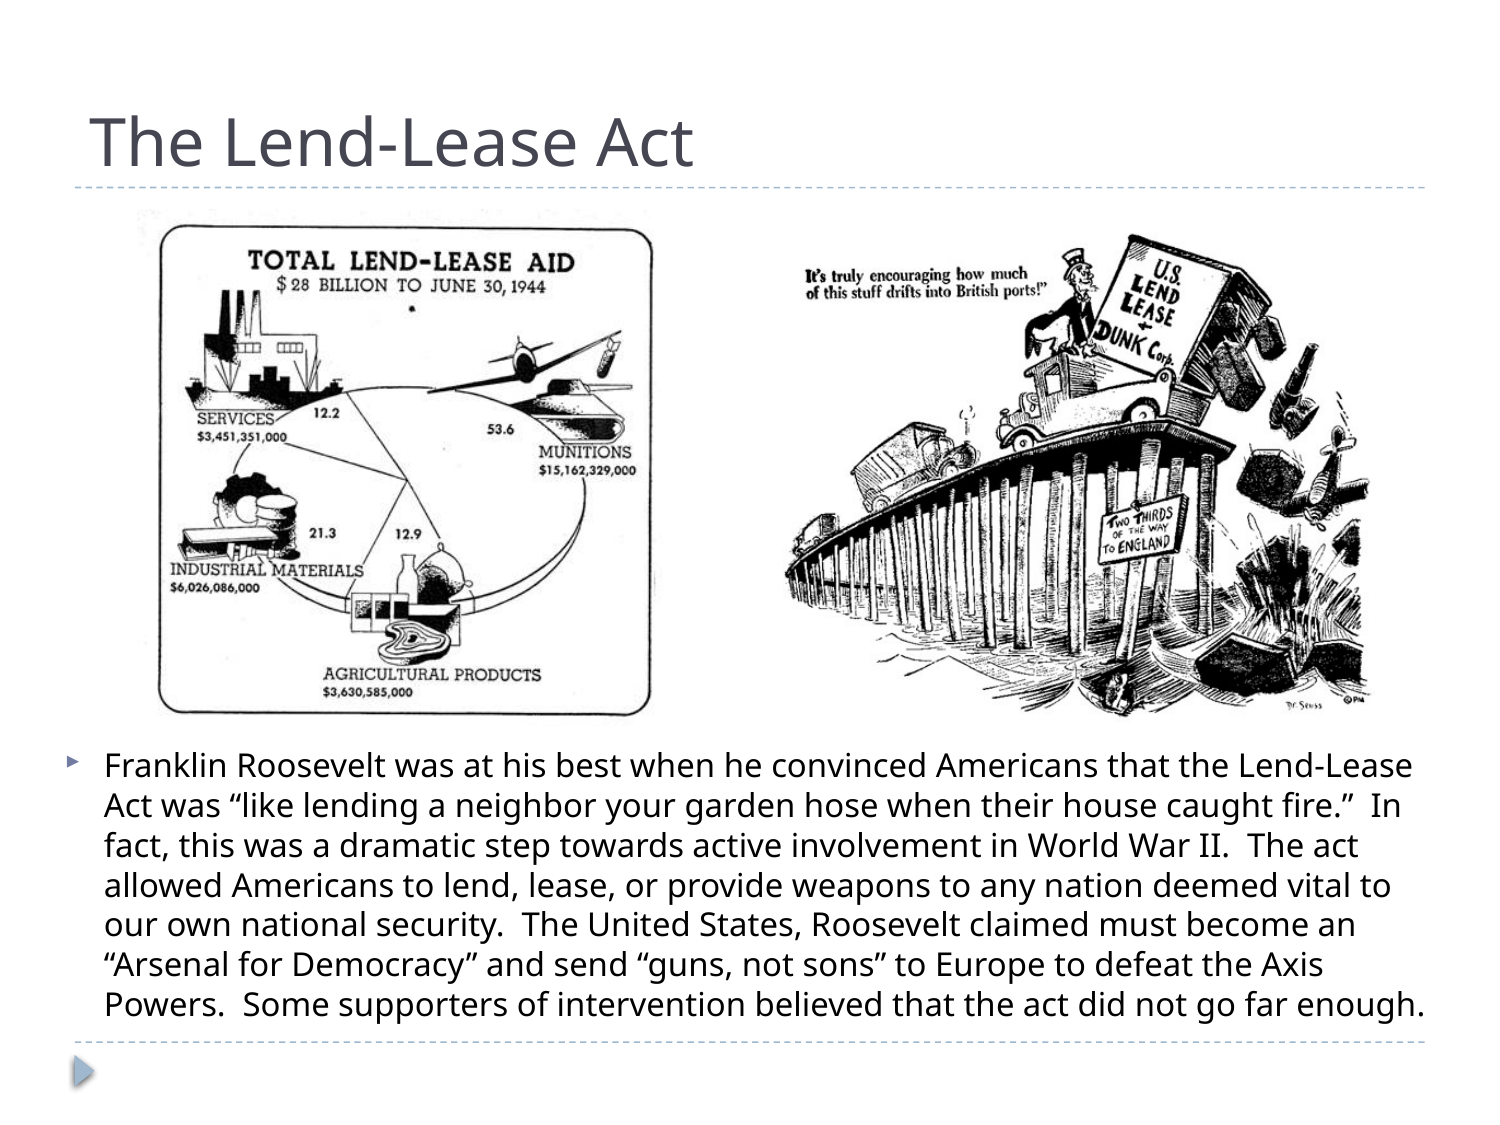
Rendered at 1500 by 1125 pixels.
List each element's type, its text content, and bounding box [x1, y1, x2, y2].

title The Lend-Lease Act [75, 37, 1425, 188]
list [137, 209, 663, 728]
list Franklin Roosevelt was at his best when he convinced Americans that the Lend-Lease Act was “like lending a neighbor your garden hose when their house caught fire.” In fact, this was a dramatic step towards active involvement in World War II. The act allowed Americans to lend, lease, or provide weapons to any nation deemed vital to our own national security. The United States, Roosevelt claimed must become an “Arsenal for Democracy” and send “guns, not sons” to Europe to defeat the Axis Powers. Some supporters of intervention believed that the act did not go far enough. [50, 737, 1450, 1038]
picture [774, 224, 1376, 724]
